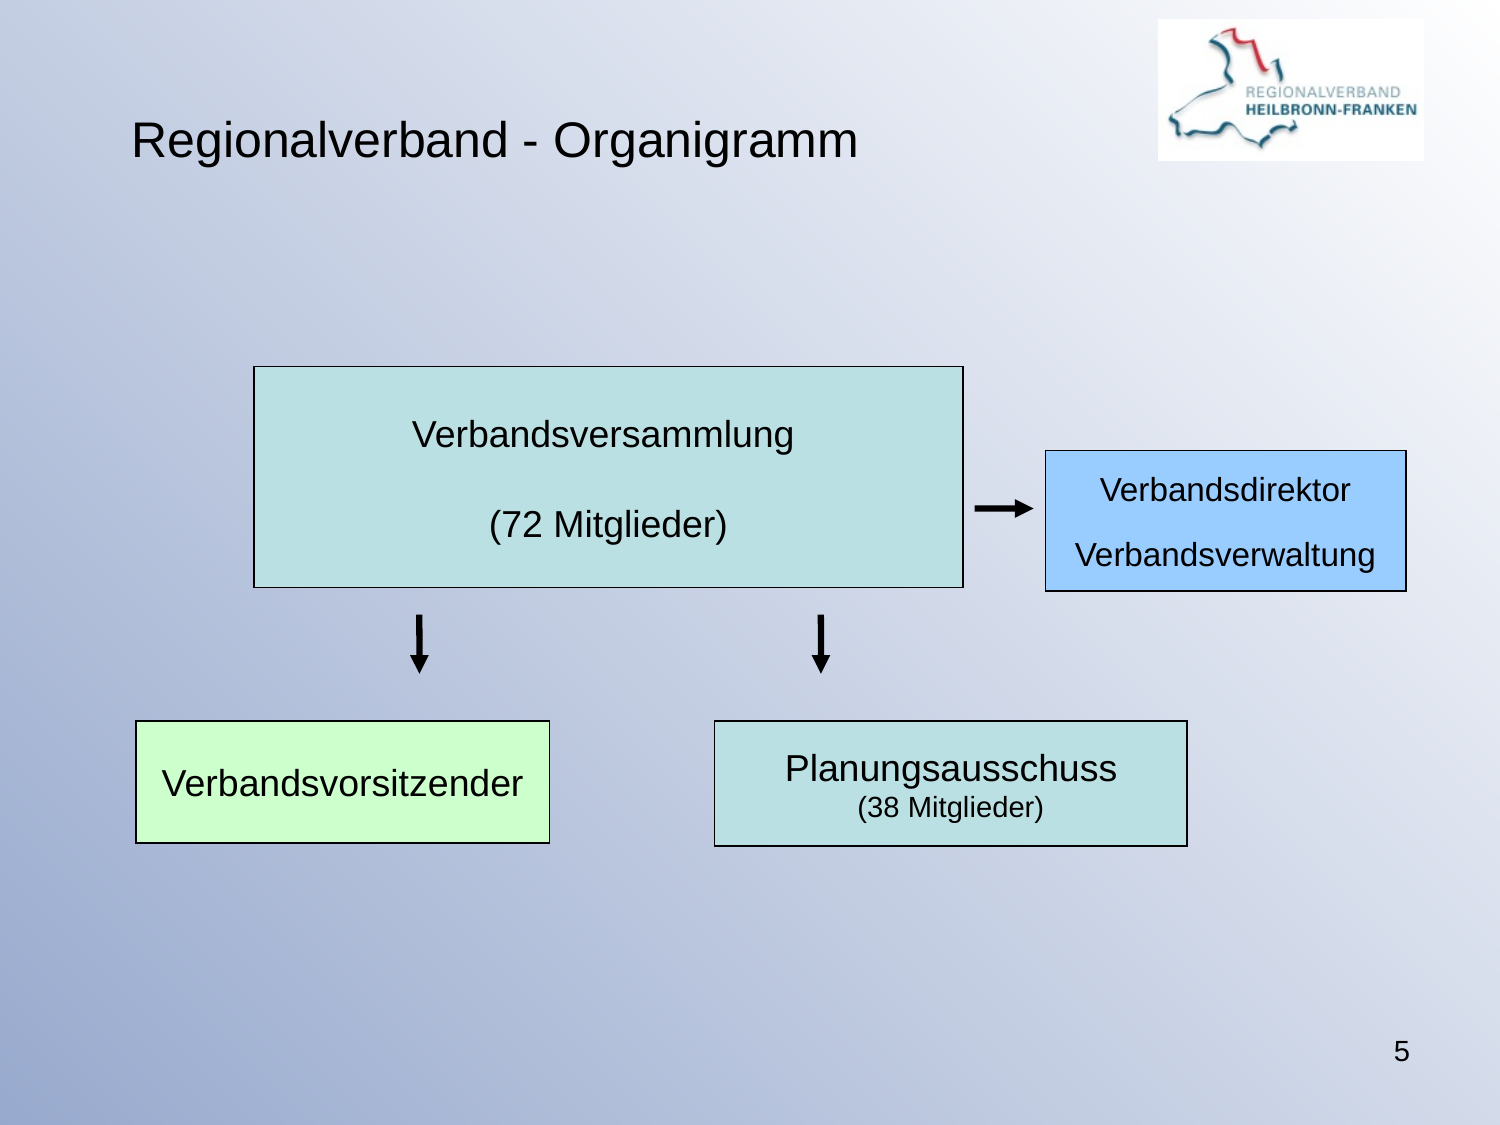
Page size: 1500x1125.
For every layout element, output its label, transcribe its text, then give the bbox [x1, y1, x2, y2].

text_box Planungsausschuss (38 Mitglieder) [714, 721, 1188, 846]
picture [1158, 19, 1424, 161]
text_box Verbandsdirektor Verbandsverwaltung [1045, 450, 1406, 591]
text_box [413, 614, 426, 674]
text_box [814, 614, 828, 674]
text_box [974, 502, 1034, 515]
text_box Verbandsvorsitzender [135, 720, 550, 843]
title Regionalverband - Organigramm [116, 44, 1164, 232]
slide_number 5 [1074, 1024, 1425, 1103]
text_box Verbandsversammlung (72 Mitglieder) [253, 366, 963, 588]
